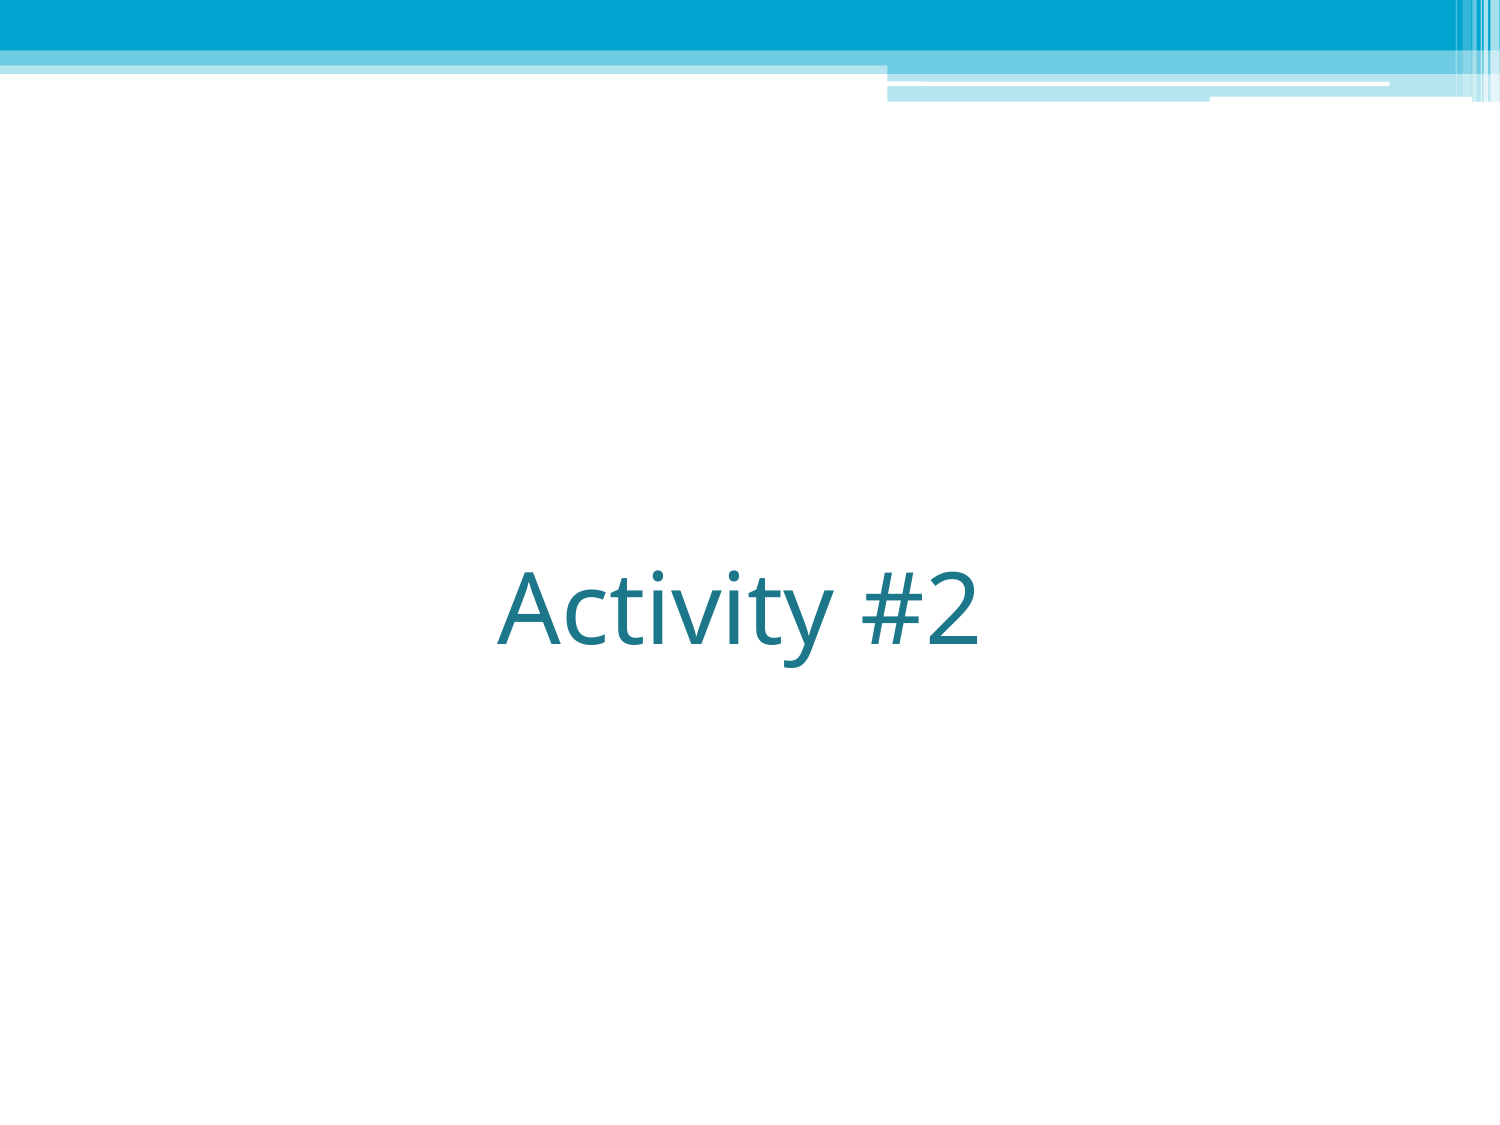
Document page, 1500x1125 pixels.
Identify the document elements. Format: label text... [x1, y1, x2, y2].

list Activity #2 [99, 412, 1375, 800]
